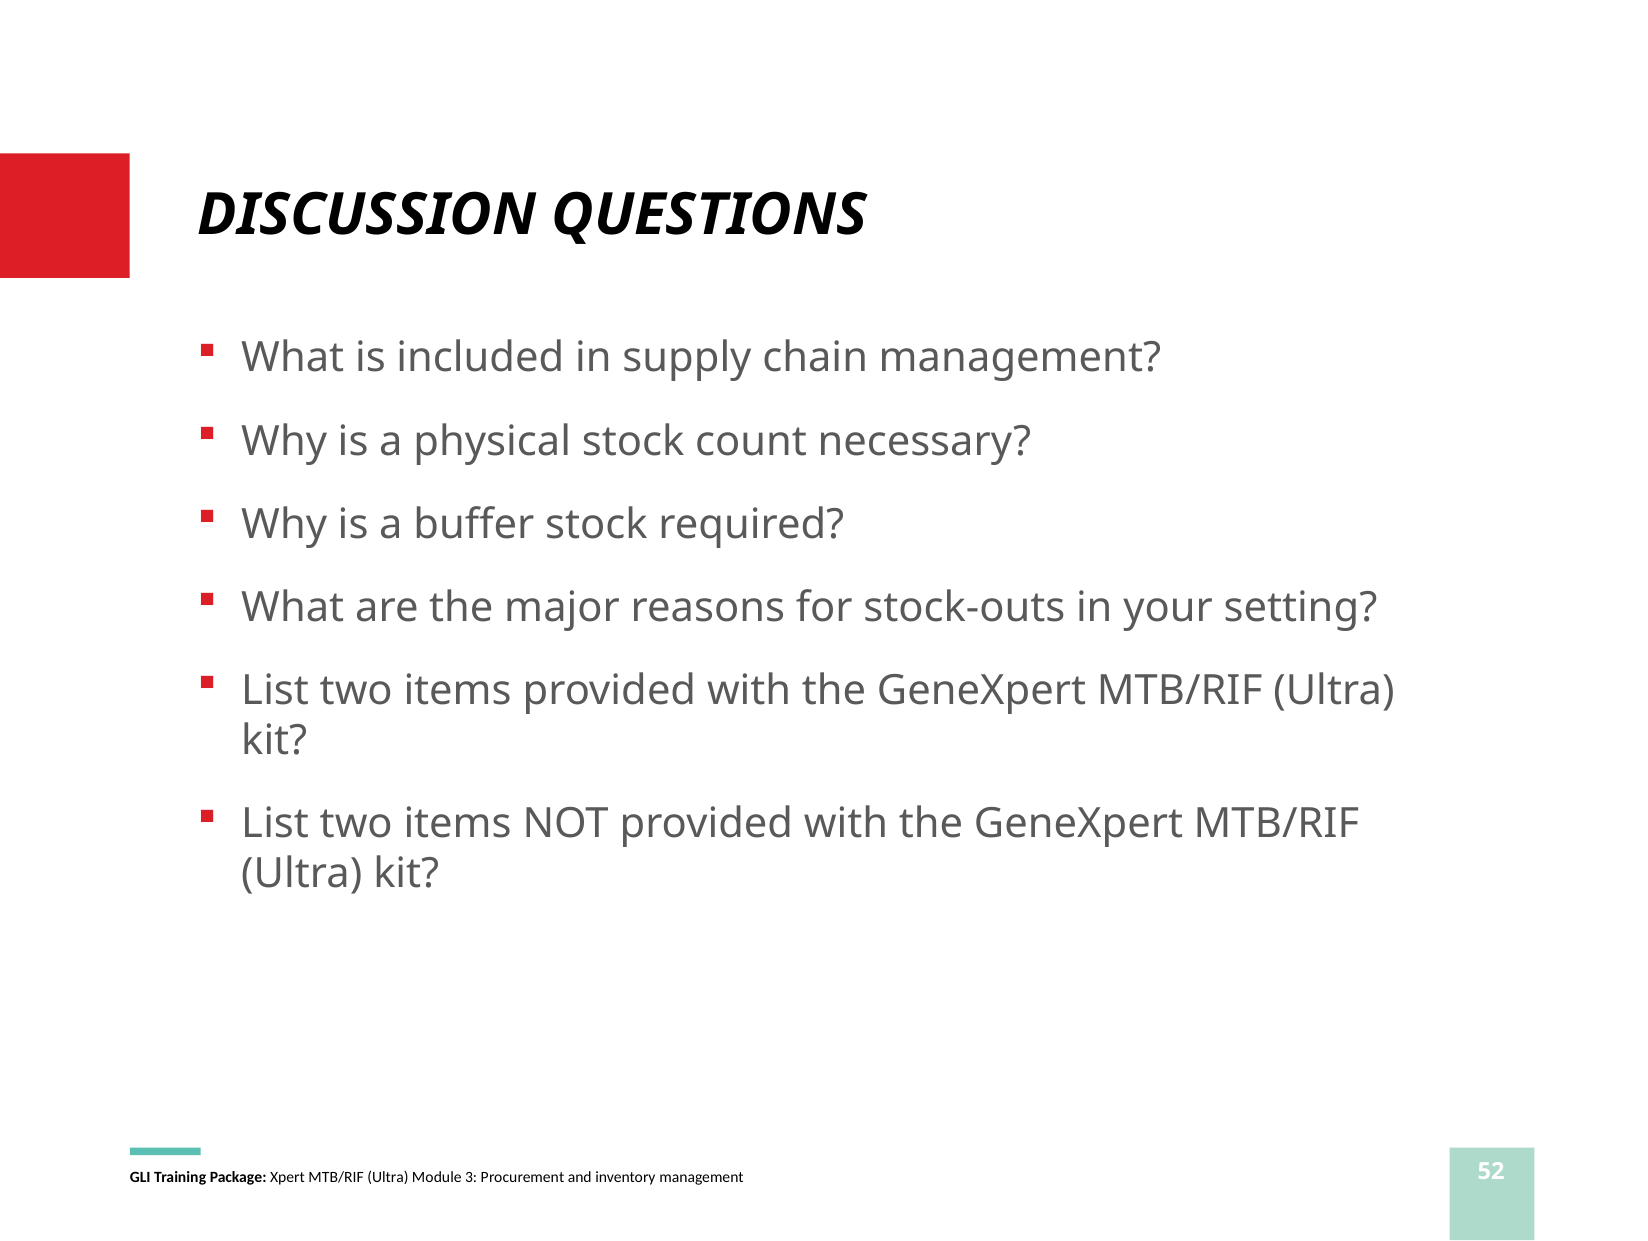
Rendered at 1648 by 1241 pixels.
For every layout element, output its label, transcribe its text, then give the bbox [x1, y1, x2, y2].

title DISCUSSION QUESTIONS [197, 153, 1450, 278]
list What is included in supply chain management? Why is a physical stock count necessary? Why is a buffer stock required? What are the major reasons for stock-outs in your setting? List two items provided with the GeneXpert MTB/RIF (Ultra) kit? List two items NOT provided with the GeneXpert MTB/RIF (Ultra) kit? [197, 330, 1450, 1087]
